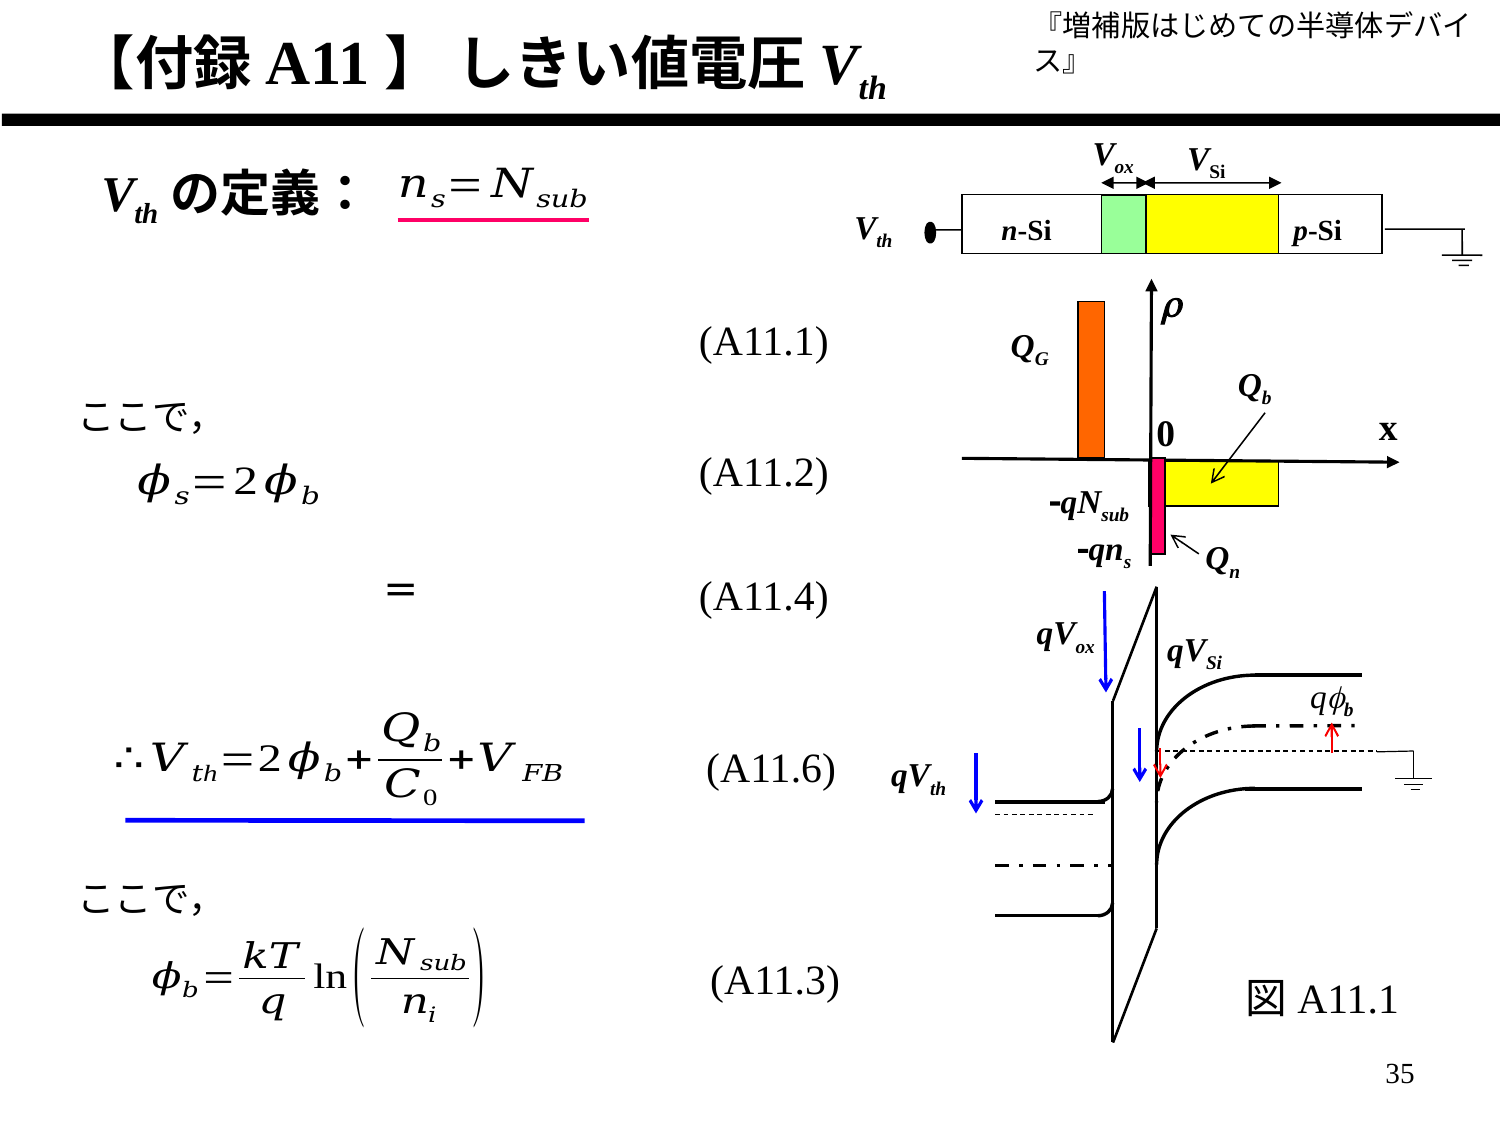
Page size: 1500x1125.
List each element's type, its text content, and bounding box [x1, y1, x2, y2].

text_box [924, 221, 937, 244]
text_box [1077, 301, 1105, 458]
text_box (A11.4) [684, 561, 844, 627]
text_box (A11.6) [691, 733, 852, 798]
text_box QG [1010, 323, 1049, 370]
text_box Vthの定義： [86, 153, 397, 237]
text_box ここで， [62, 868, 241, 928]
text_box (A11.1) [684, 306, 844, 372]
text_box ここで， [62, 385, 241, 445]
text_box [1145, 194, 1279, 254]
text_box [1170, 534, 1200, 555]
title 【付録A11】 しきい値電圧Vth [76, 0, 1500, 107]
text_box Vth [854, 206, 893, 252]
text_box Qn [1205, 536, 1270, 582]
text_box [1101, 178, 1145, 190]
picture [994, 585, 1433, 1044]
text_box [1279, 194, 1383, 203]
text_box qVth [891, 753, 947, 799]
text_box -qNsub [1049, 479, 1172, 526]
text_box Qb [1237, 363, 1307, 409]
text_box x [1378, 402, 1398, 448]
text_box [1151, 458, 1165, 479]
text_box [1165, 461, 1279, 507]
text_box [1384, 228, 1483, 266]
text_box (A11.2) [684, 437, 844, 503]
text_box [962, 194, 1145, 254]
text_box r [1160, 278, 1182, 324]
text_box [1145, 278, 1158, 479]
text_box -qns [1077, 527, 1169, 573]
text_box p-Si [1278, 203, 1385, 254]
text_box [1270, 455, 1400, 469]
text_box (A11.3) [695, 945, 857, 1011]
text_box Vox [1092, 132, 1165, 178]
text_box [1210, 412, 1266, 484]
text_box VSi [1187, 137, 1290, 183]
text_box n-Si [986, 203, 1069, 254]
text_box 0 [1156, 408, 1176, 454]
text_box [1142, 176, 1282, 190]
